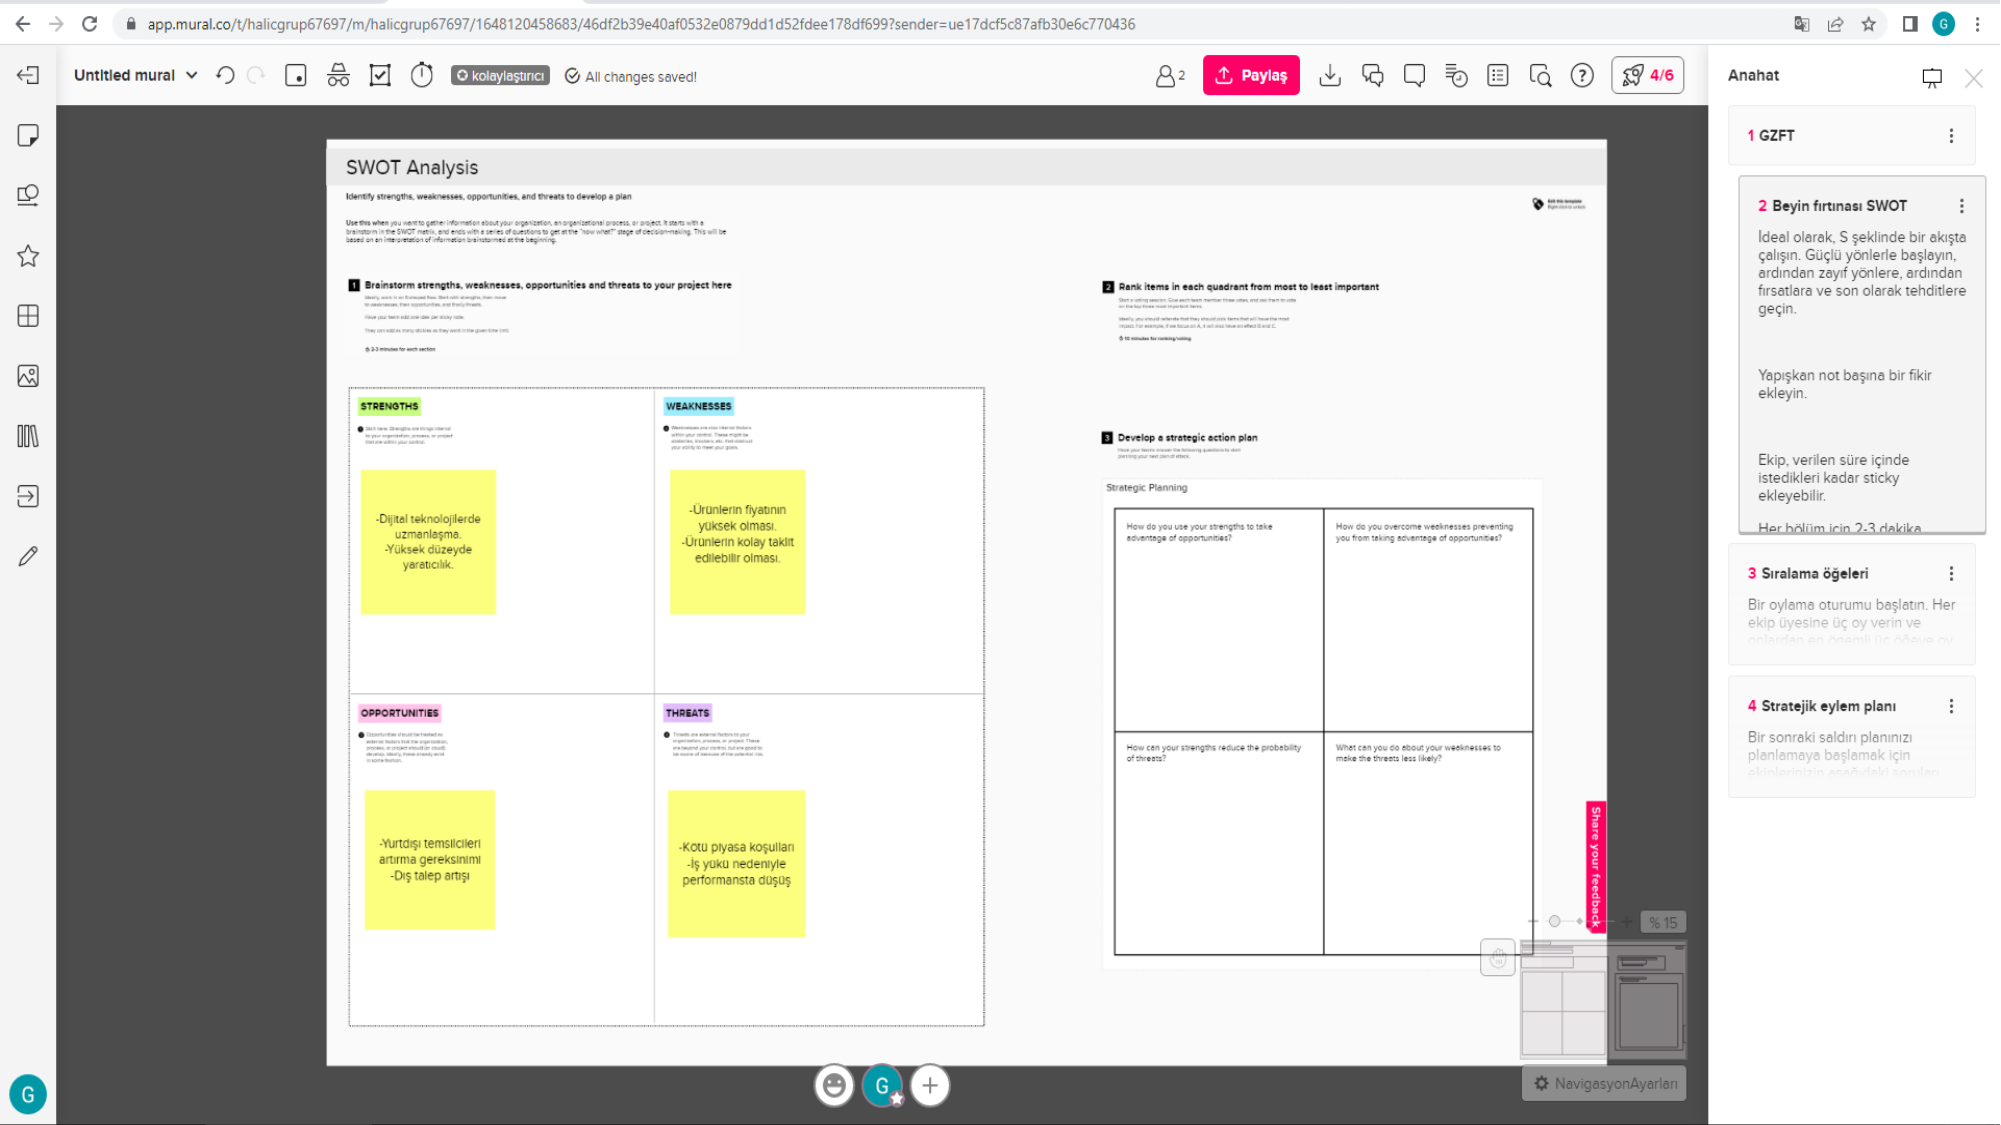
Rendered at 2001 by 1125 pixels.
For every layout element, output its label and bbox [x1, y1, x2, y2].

list [0, 0, 2000, 1125]
